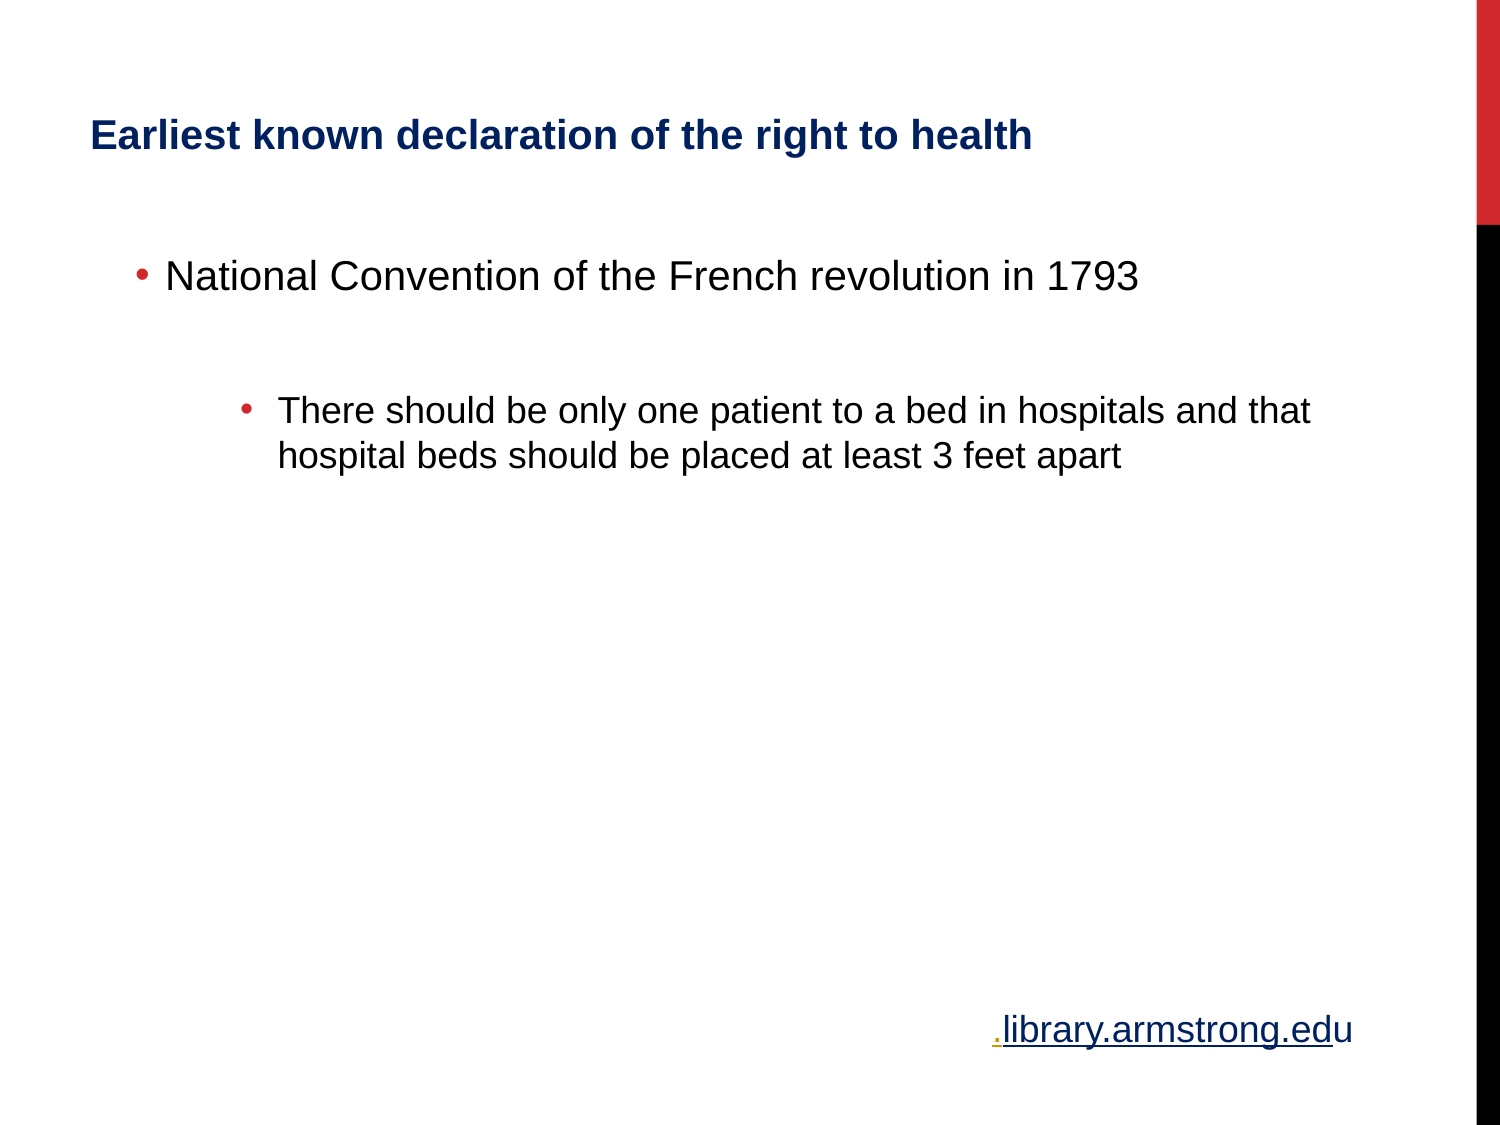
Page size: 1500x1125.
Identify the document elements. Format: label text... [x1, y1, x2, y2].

text_box .library.armstrong.edu [977, 998, 1369, 1058]
list Earliest known declaration of the right to health National Convention of the French revolution in 1793 There should be only one patient to a bed in hospitals and that hospital beds should be placed at least 3 feet apart [75, 99, 1425, 1005]
